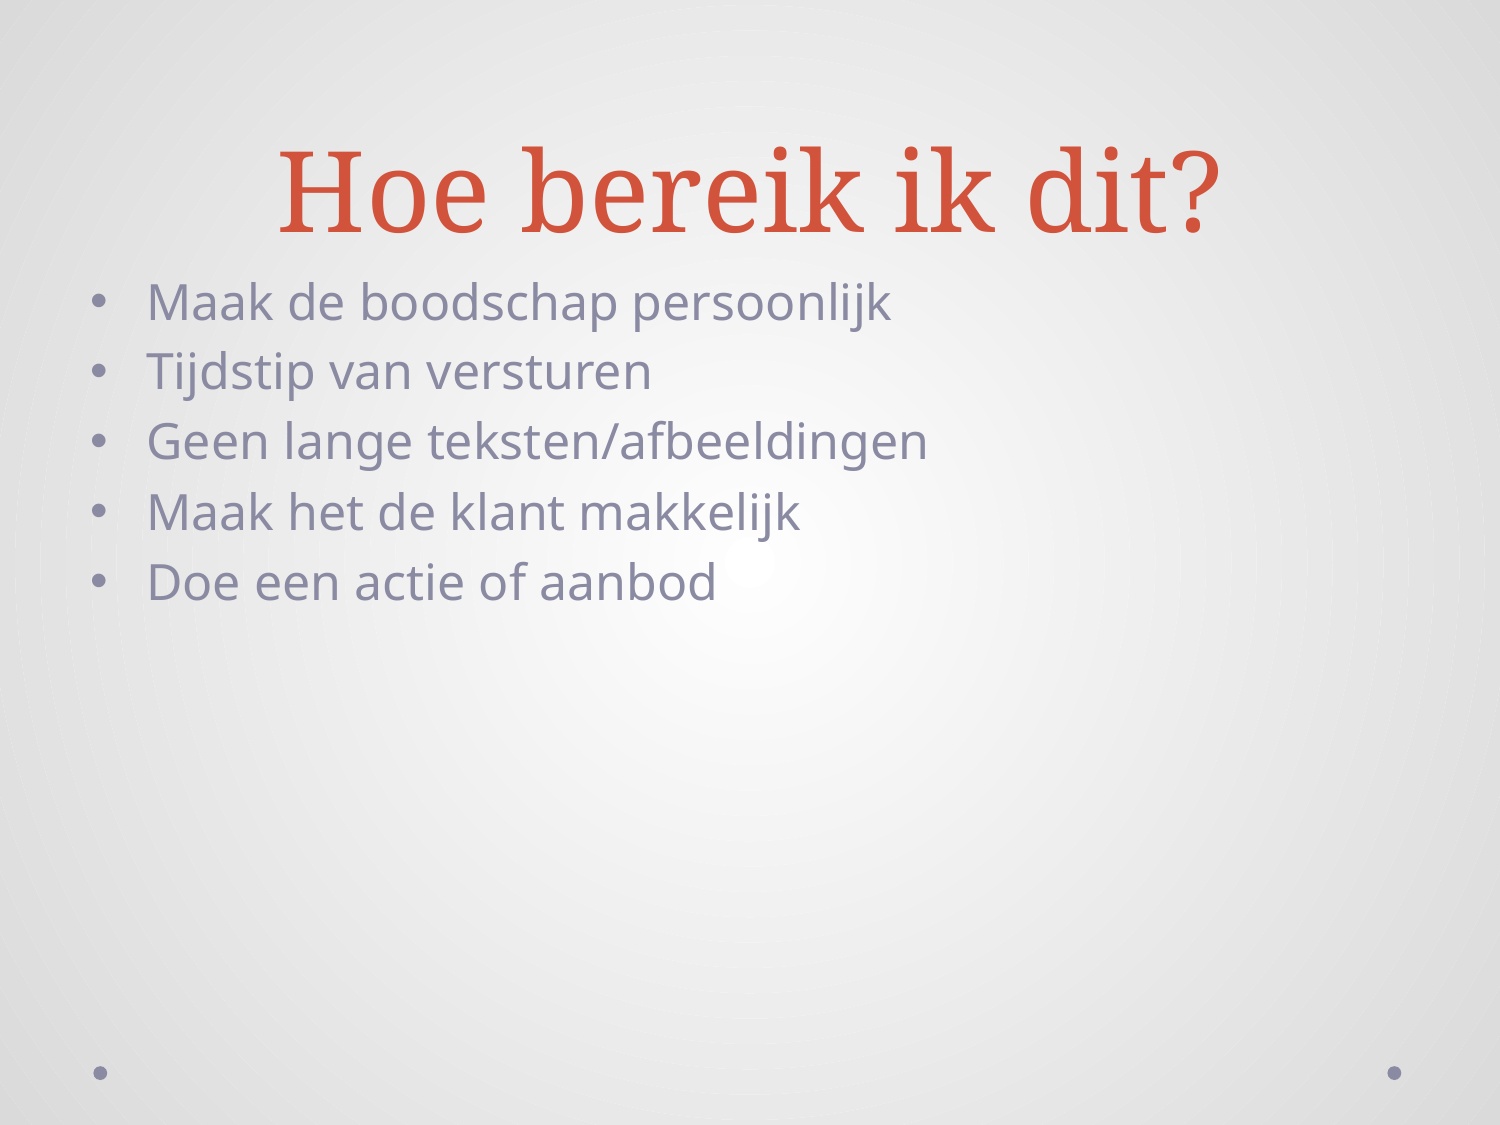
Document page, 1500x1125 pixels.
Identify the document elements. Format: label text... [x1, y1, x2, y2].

title Hoe bereik ik dit? [75, 0, 1425, 262]
list Maak de boodschap persoonlijk Tijdstip van versturen Geen lange teksten/afbeeldingen Maak het de klant makkelijk Doe een actie of aanbod [75, 262, 1425, 1005]
